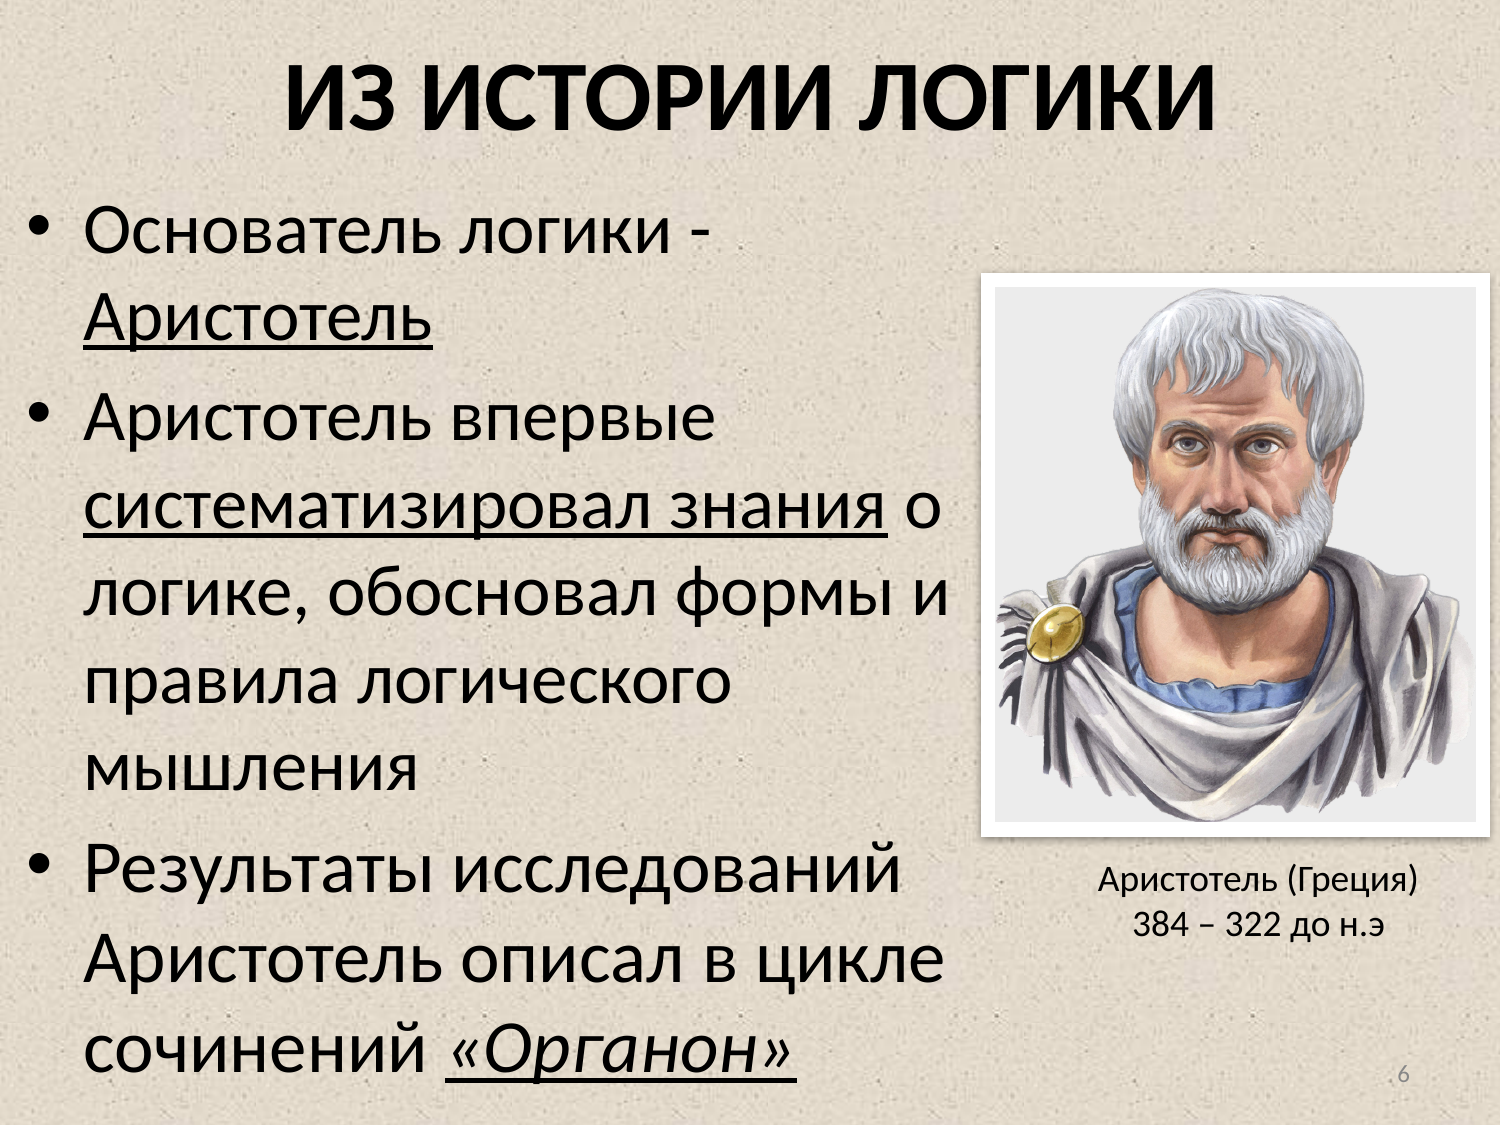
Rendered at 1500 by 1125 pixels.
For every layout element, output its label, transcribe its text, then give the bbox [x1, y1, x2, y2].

slide_number ‹#› [1074, 1042, 1425, 1103]
title ИЗ ИСТОРИИ ЛОГИКИ [76, 0, 1427, 185]
text_box Аристотель (Греция) 384 – 322 до н.э [1080, 845, 1437, 951]
picture [995, 287, 1476, 823]
picture [0, 0, 1500, 1125]
list Основатель логики - Аристотель Аристотель впервые систематизировал знания о логике, обосновал формы и правила логического мышления Результаты исследований Аристотель описал в цикле сочинений «Органон» [11, 172, 987, 1035]
